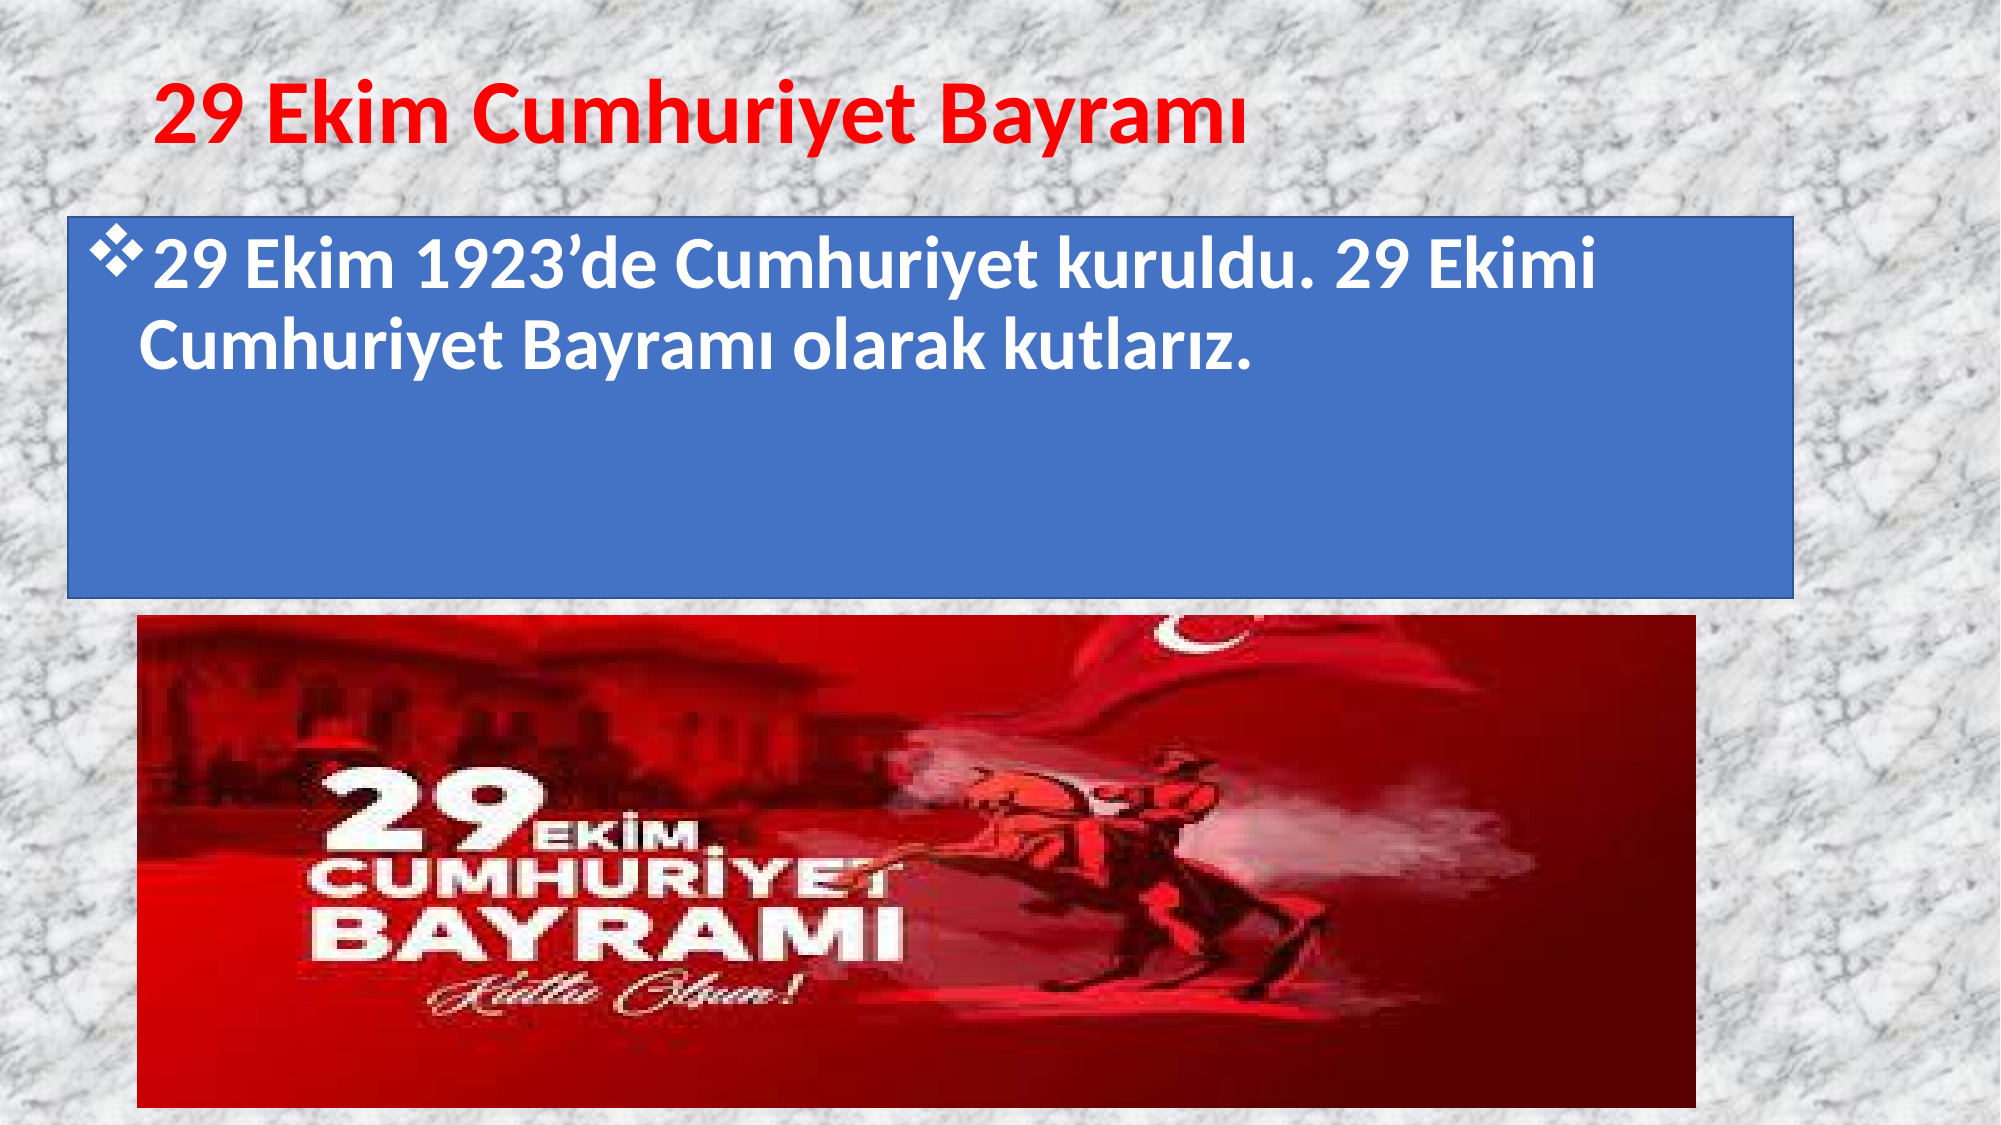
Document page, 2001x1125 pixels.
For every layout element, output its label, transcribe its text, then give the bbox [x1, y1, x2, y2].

picture [0, 0, 2001, 1125]
list 29 Ekim 1923’de Cumhuriyet kuruldu. 29 Ekimi Cumhuriyet Bayramı olarak kutlarız. [67, 216, 1794, 599]
title 29 Ekim Cumhuriyet Bayramı [137, 59, 1863, 278]
